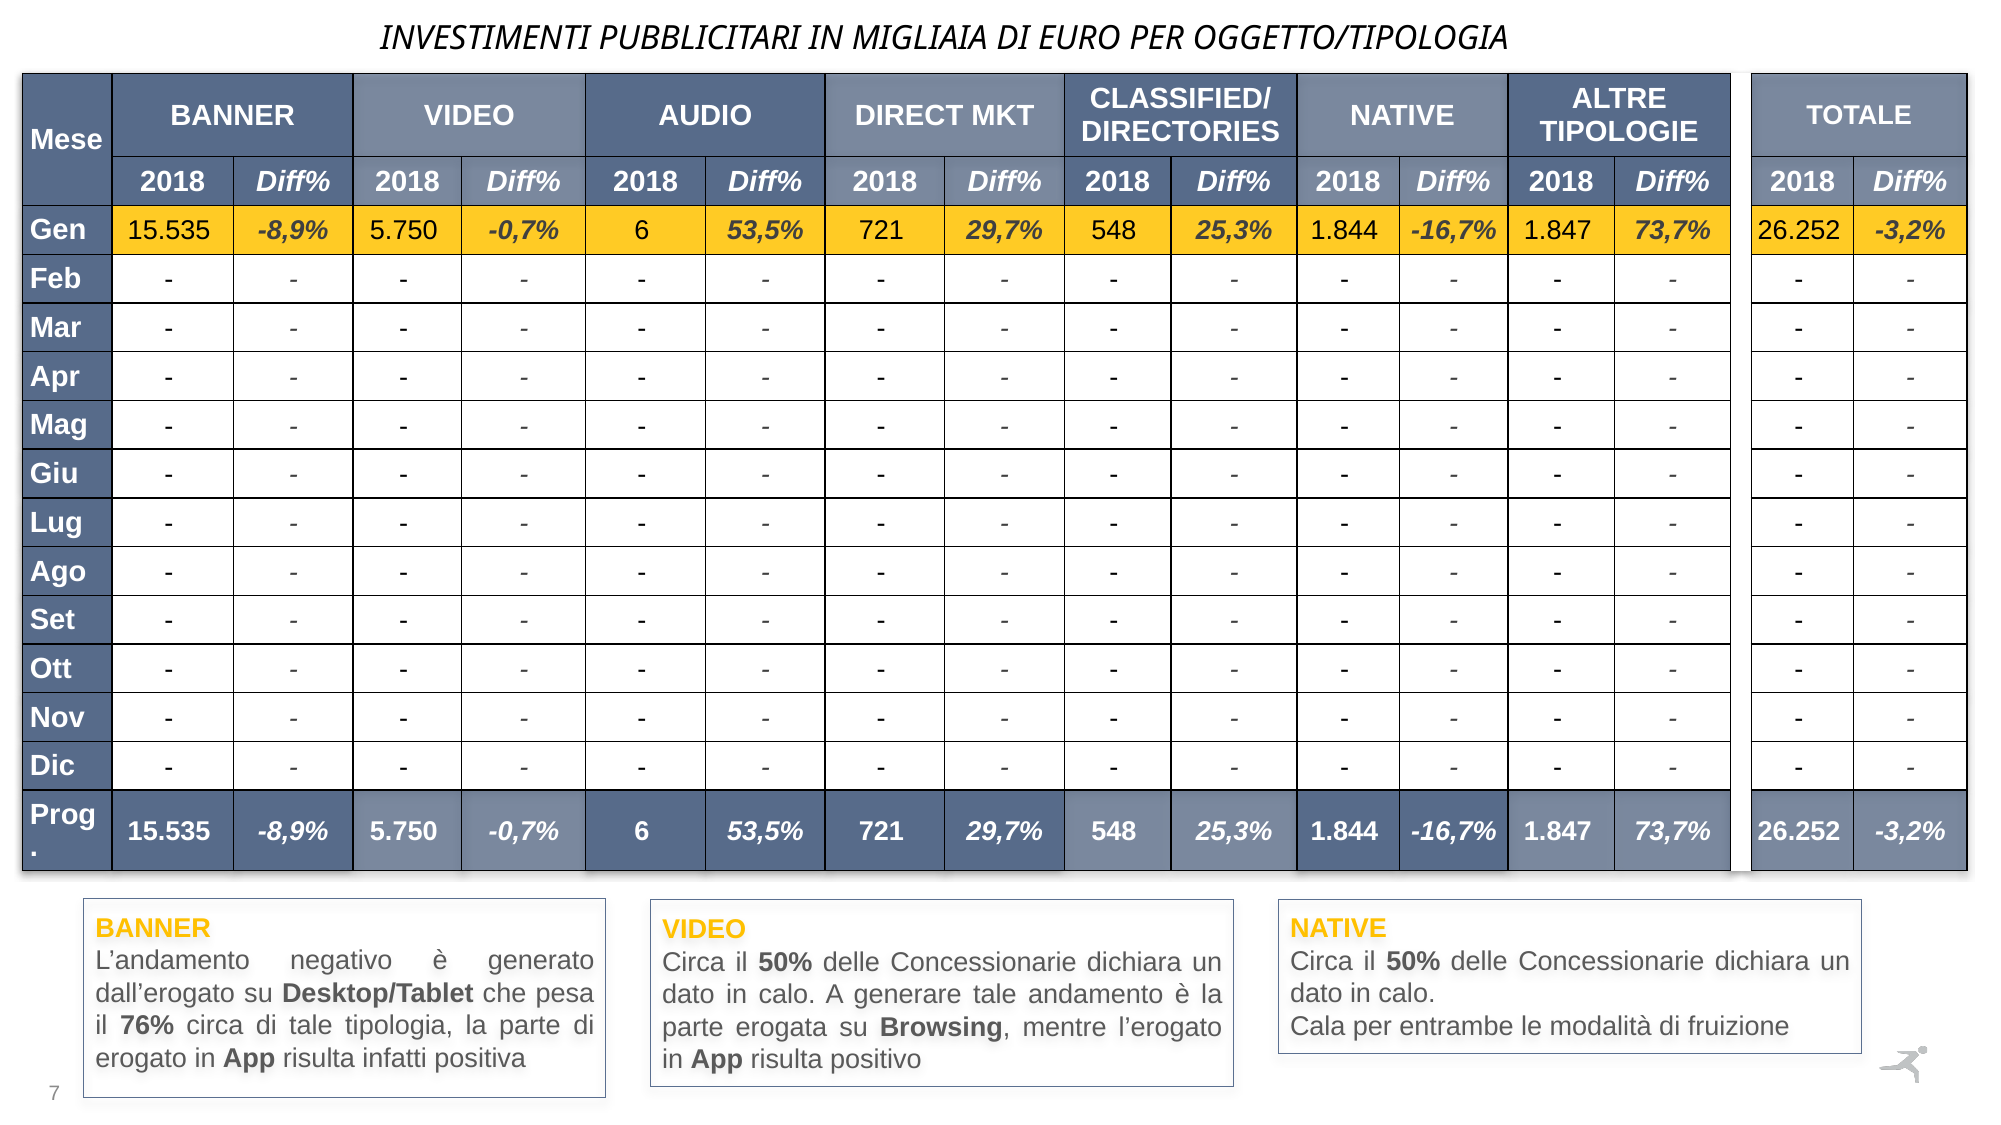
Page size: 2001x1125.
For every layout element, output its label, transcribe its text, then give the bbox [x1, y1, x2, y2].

table_cell -0,7% [462, 791, 585, 870]
table_cell - [1615, 401, 1730, 448]
table_cell 721 [826, 791, 944, 870]
table_cell - [354, 352, 461, 400]
table_cell - [1298, 304, 1399, 351]
table_cell - [462, 742, 585, 789]
text_box VIDEO Circa il 50% delle Concessionarie dichiara un dato in calo. A generare tale andamento è la parte erogata su Browsing, mentre l’erogato in App risulta positivo [650, 899, 1234, 1087]
table_cell Ago [23, 547, 111, 595]
table_cell - [234, 645, 352, 692]
table_cell - [1752, 547, 1853, 595]
table_cell 15.535 [113, 206, 233, 254]
table_cell - [462, 499, 585, 546]
table_cell - [1854, 499, 1966, 546]
table_cell 2018 [113, 157, 233, 205]
table_cell - [1172, 742, 1296, 789]
table_cell Diff% [945, 157, 1064, 205]
table_cell - [1752, 401, 1853, 448]
table_cell 73,7% [1615, 206, 1730, 254]
table_cell [1731, 790, 1751, 871]
table_cell -3,2% [1854, 791, 1966, 870]
table_cell - [1298, 352, 1399, 400]
table_cell - [1065, 352, 1170, 400]
table_cell - [113, 547, 233, 595]
table_cell - [1752, 693, 1853, 741]
table_cell [1731, 693, 1751, 741]
table_cell 25,3% [1172, 791, 1296, 870]
table_cell 29,7% [945, 791, 1064, 870]
table_cell - [462, 255, 585, 302]
table_cell - [945, 304, 1064, 351]
table_cell - [354, 499, 461, 546]
table_cell Apr [23, 352, 111, 400]
table_cell - [706, 401, 824, 448]
table_cell - [1065, 304, 1170, 351]
table_cell - [1400, 304, 1507, 351]
table_cell - [113, 499, 233, 546]
table_cell - [354, 645, 461, 692]
table_cell 53,5% [706, 791, 824, 870]
table_cell - [1400, 450, 1507, 497]
table_cell - [1172, 352, 1296, 400]
table_cell 548 [1065, 791, 1170, 870]
table_cell - [826, 255, 944, 302]
table_cell - [1752, 596, 1853, 643]
table_cell 15.535 [113, 791, 233, 870]
table_cell 25,3% [1172, 206, 1296, 254]
table_cell 1.847 [1509, 206, 1614, 254]
table_cell - [586, 450, 705, 497]
table_cell - [1400, 742, 1507, 789]
table_cell Prog. [23, 791, 111, 870]
table_cell - [945, 645, 1064, 692]
table_cell - [1752, 255, 1853, 302]
table_header BANNER [113, 74, 352, 156]
table_cell - [234, 401, 352, 448]
table_cell 2018 [586, 157, 705, 205]
table_cell - [462, 596, 585, 643]
table_cell - [113, 645, 233, 692]
table_cell Diff% [234, 157, 352, 205]
table_cell - [1752, 352, 1853, 400]
table_cell - [706, 304, 824, 351]
table_cell - [1400, 596, 1507, 643]
text_box NATIVE Circa il 50% delle Concessionarie dichiara un dato in calo. Cala per entrambe le modalità di fruizione [1278, 899, 1862, 1054]
table_cell - [462, 547, 585, 595]
table_cell - [113, 401, 233, 448]
table_cell Dic [23, 742, 111, 789]
table_cell - [1065, 693, 1170, 741]
table_cell - [586, 255, 705, 302]
table_cell 2018 [826, 157, 944, 205]
table_cell - [1065, 499, 1170, 546]
table_cell - [1400, 352, 1507, 400]
table_cell - [586, 401, 705, 448]
table_cell - [1172, 693, 1296, 741]
table_cell - [1172, 401, 1296, 448]
table_cell - [586, 645, 705, 692]
table_cell Set [23, 596, 111, 643]
table_cell Ott [23, 645, 111, 692]
text_box BANNER L’andamento negativo è generato dall’erogato su Desktop/Tablet che pesa il 76% circa di tale tipologia, la parte di erogato in App risulta infatti positiva [83, 898, 606, 1098]
table_cell - [586, 352, 705, 400]
table_cell - [586, 742, 705, 789]
table_cell - [826, 645, 944, 692]
table_cell - [1509, 693, 1614, 741]
table_cell - [1172, 596, 1296, 643]
table_cell - [1615, 450, 1730, 497]
table_cell - [234, 352, 352, 400]
table_header [1731, 73, 1751, 157]
table_cell [1731, 741, 1751, 790]
table_cell 26.252 [1752, 206, 1853, 254]
table_cell - [1298, 401, 1399, 448]
table_cell [1731, 595, 1751, 644]
table_cell - [1065, 401, 1170, 448]
table_cell 2018 [1065, 157, 1170, 205]
table_cell - [1752, 304, 1853, 351]
table_cell - [1854, 450, 1966, 497]
table_cell [1731, 206, 1751, 254]
table_cell - [462, 352, 585, 400]
table_cell - [234, 547, 352, 595]
table_cell - [462, 401, 585, 448]
table_cell - [234, 596, 352, 643]
table_cell 548 [1065, 206, 1170, 254]
table_cell - [1400, 255, 1507, 302]
table_cell Diff% [1854, 157, 1966, 205]
table_cell [1731, 303, 1751, 352]
table_cell - [1298, 742, 1399, 789]
table_cell - [462, 693, 585, 741]
table_cell [1731, 644, 1751, 693]
table_cell 73,7% [1615, 791, 1730, 870]
table_cell - [1298, 645, 1399, 692]
table_cell - [1298, 255, 1399, 302]
table_cell - [354, 547, 461, 595]
table_cell - [1615, 304, 1730, 351]
table_cell Diff% [1172, 157, 1296, 205]
table_cell - [826, 401, 944, 448]
table_cell - [586, 547, 705, 595]
table_cell 1.844 [1298, 206, 1399, 254]
table_cell - [1509, 499, 1614, 546]
table_cell [1731, 400, 1751, 449]
table_cell - [826, 304, 944, 351]
table_cell - [113, 450, 233, 497]
table_cell - [945, 255, 1064, 302]
table_cell - [1298, 450, 1399, 497]
table_cell 6 [586, 791, 705, 870]
table_cell - [1509, 401, 1614, 448]
table_cell - [706, 255, 824, 302]
table_cell - [826, 596, 944, 643]
table_cell - [706, 742, 824, 789]
table_cell - [1854, 742, 1966, 789]
table_cell - [1172, 450, 1296, 497]
table_cell - [1172, 645, 1296, 692]
table_cell - [945, 596, 1064, 643]
table_cell Diff% [706, 157, 824, 205]
table_cell Mar [23, 304, 111, 351]
table_cell Lug [23, 499, 111, 546]
table_cell - [1615, 645, 1730, 692]
table_cell [1731, 498, 1751, 547]
table_cell 2018 [1509, 157, 1614, 205]
table_cell 2018 [354, 157, 461, 205]
table_cell - [113, 596, 233, 643]
table_cell - [1298, 596, 1399, 643]
table_cell - [354, 255, 461, 302]
table_cell - [945, 401, 1064, 448]
table_header VIDEO [354, 74, 585, 156]
table_cell - [1854, 304, 1966, 351]
table_cell Diff% [1615, 157, 1730, 205]
table_cell - [234, 255, 352, 302]
table_cell 6 [586, 206, 705, 254]
table_cell Mag [23, 401, 111, 448]
table_cell -16,7% [1400, 791, 1507, 870]
table_cell [1731, 449, 1751, 498]
table_header TOTALE [1752, 74, 1966, 156]
table_cell - [462, 450, 585, 497]
table_header CLASSIFIED/ DIRECTORIES [1065, 74, 1296, 156]
table_cell -0,7% [462, 206, 585, 254]
table_cell - [1854, 596, 1966, 643]
table_cell - [586, 499, 705, 546]
table_cell - [1172, 499, 1296, 546]
slide_number 7 [0, 1061, 75, 1122]
table_cell - [1854, 255, 1966, 302]
table_cell - [1400, 693, 1507, 741]
table_cell - [113, 304, 233, 351]
table_cell - [1065, 450, 1170, 497]
table_cell - [586, 596, 705, 643]
table_cell - [826, 693, 944, 741]
table_cell - [706, 547, 824, 595]
table_cell - [1509, 255, 1614, 302]
table_cell - [1065, 596, 1170, 643]
table_cell - [113, 693, 233, 741]
table_cell - [1400, 499, 1507, 546]
table_cell 29,7% [945, 206, 1064, 254]
table_cell - [945, 352, 1064, 400]
table_cell - [1065, 547, 1170, 595]
subtitle INVESTIMENTI PUBBLICITARI in migliaia di euro per oggetto/tipologia [216, 0, 1675, 69]
table_cell - [1400, 645, 1507, 692]
table_cell - [113, 255, 233, 302]
table_cell - [1615, 693, 1730, 741]
table_cell - [1298, 499, 1399, 546]
table_cell - [1752, 742, 1853, 789]
table_cell - [1509, 352, 1614, 400]
table_cell - [1065, 645, 1170, 692]
table_cell - [462, 645, 585, 692]
table_cell - [354, 450, 461, 497]
table_cell - [1509, 742, 1614, 789]
table_cell - [1615, 547, 1730, 595]
table_cell 26.252 [1752, 791, 1853, 870]
table_cell 2018 [1298, 157, 1399, 205]
table_cell - [354, 693, 461, 741]
table_cell Diff% [462, 157, 585, 205]
table_cell - [1752, 450, 1853, 497]
table_cell - [1752, 645, 1853, 692]
table_cell - [1509, 304, 1614, 351]
table_cell - [1509, 450, 1614, 497]
table_cell - [1854, 645, 1966, 692]
table_cell - [113, 742, 233, 789]
table_cell 5.750 [354, 206, 461, 254]
table_cell - [706, 645, 824, 692]
table_cell 1.847 [1509, 791, 1614, 870]
table_cell - [1400, 547, 1507, 595]
table_cell - [1172, 547, 1296, 595]
table_cell - [462, 304, 585, 351]
table_cell - [826, 352, 944, 400]
table_cell - [945, 742, 1064, 789]
table_cell - [1615, 499, 1730, 546]
table_cell - [1509, 596, 1614, 643]
table_cell Giu [23, 450, 111, 497]
table_cell 53,5% [706, 206, 824, 254]
table_cell - [1065, 255, 1170, 302]
table_cell - [1615, 255, 1730, 302]
table_cell 1.844 [1298, 791, 1399, 870]
table_cell - [826, 450, 944, 497]
table_cell - [945, 693, 1064, 741]
table_cell -16,7% [1400, 206, 1507, 254]
table_cell - [1615, 352, 1730, 400]
table_cell [1731, 254, 1751, 303]
table_cell - [1615, 742, 1730, 789]
table_cell -3,2% [1854, 206, 1966, 254]
table_cell - [113, 352, 233, 400]
table_cell - [1509, 547, 1614, 595]
table_cell - [1400, 401, 1507, 448]
table_cell - [234, 742, 352, 789]
table_cell - [1752, 499, 1853, 546]
table_cell - [826, 499, 944, 546]
table_cell Feb [23, 255, 111, 302]
table_cell - [234, 693, 352, 741]
table_cell [1731, 157, 1751, 206]
table_cell 2018 [1752, 157, 1853, 205]
table_cell - [1172, 255, 1296, 302]
table_cell - [706, 450, 824, 497]
table_cell - [1854, 401, 1966, 448]
table_cell - [1298, 693, 1399, 741]
table_cell - [945, 547, 1064, 595]
table_cell Nov [23, 693, 111, 741]
table_cell -8,9% [234, 791, 352, 870]
table_cell Diff% [1400, 157, 1507, 205]
table_cell Gen [23, 206, 111, 254]
table_cell - [1298, 547, 1399, 595]
table_cell - [1854, 547, 1966, 595]
table_cell - [706, 693, 824, 741]
table_cell - [826, 742, 944, 789]
table_cell - [1615, 596, 1730, 643]
table_header DIRECT MKT [826, 74, 1064, 156]
table_cell - [586, 304, 705, 351]
table_cell - [945, 450, 1064, 497]
table_cell - [1854, 352, 1966, 400]
table_cell - [354, 742, 461, 789]
table_header ALTRE TIPOLOGIE [1509, 74, 1730, 156]
table_cell 5.750 [354, 791, 461, 870]
table_cell - [706, 499, 824, 546]
table_cell [1731, 547, 1751, 595]
table_header AUDIO [586, 74, 824, 156]
table_cell - [354, 304, 461, 351]
table_cell - [586, 693, 705, 741]
table_cell - [1172, 304, 1296, 351]
table_cell - [354, 401, 461, 448]
table_header Mese [23, 74, 111, 205]
table_cell -8,9% [234, 206, 352, 254]
table_cell - [706, 596, 824, 643]
table_cell - [826, 547, 944, 595]
table_cell - [1065, 742, 1170, 789]
table_cell - [234, 450, 352, 497]
table_cell - [1854, 693, 1966, 741]
table_cell - [945, 499, 1064, 546]
table_cell - [234, 499, 352, 546]
table_header NATIVE [1298, 74, 1507, 156]
table_cell - [706, 352, 824, 400]
table_cell [1731, 352, 1751, 400]
table_cell - [234, 304, 352, 351]
table_cell - [354, 596, 461, 643]
table_cell 721 [826, 206, 944, 254]
table_cell - [1509, 645, 1614, 692]
